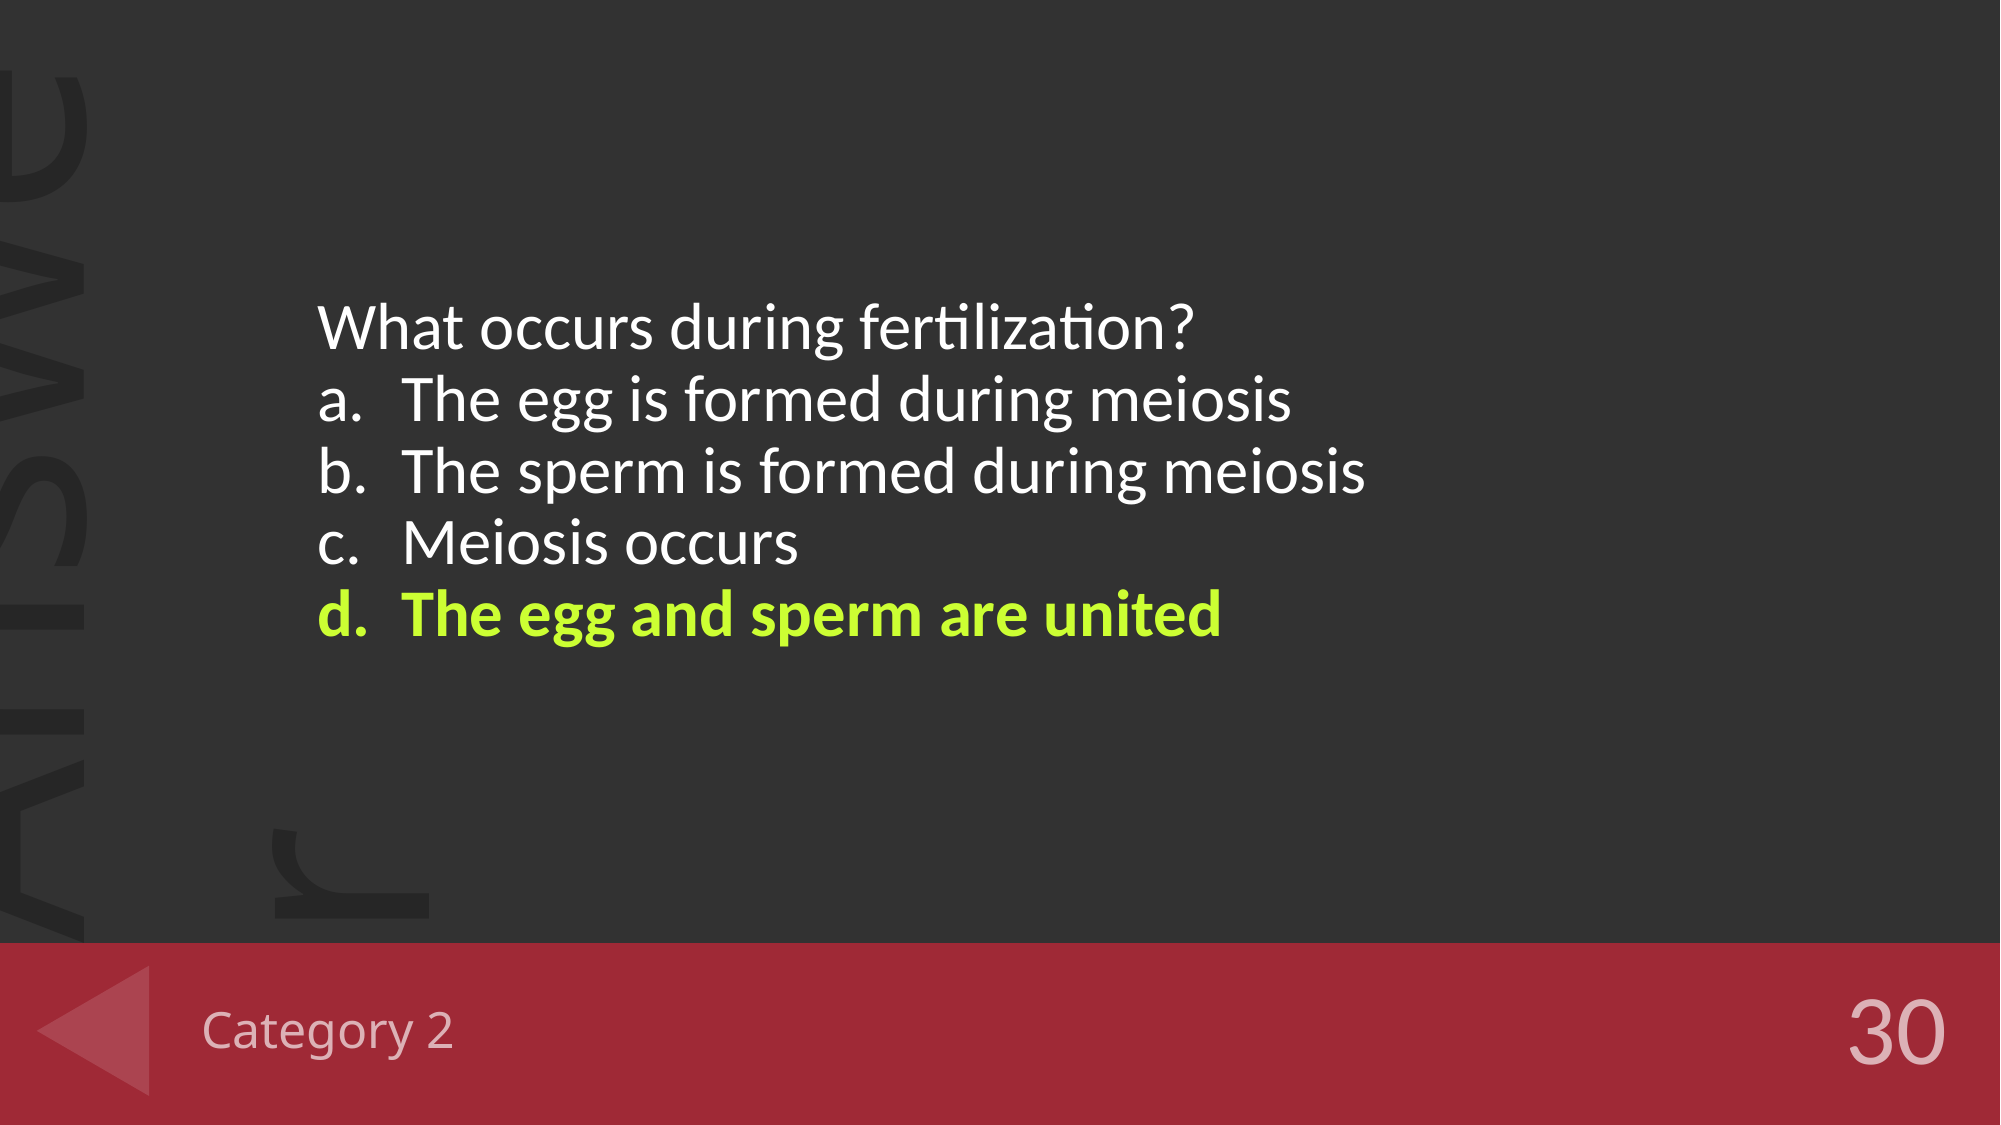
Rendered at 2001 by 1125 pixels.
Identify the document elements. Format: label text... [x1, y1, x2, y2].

list 30 [1494, 967, 1963, 1097]
list What occurs during fertilization? The egg is formed during meiosis The sperm is formed during meiosis Meiosis occurs The egg and sperm are united [302, 307, 1760, 636]
title Category 2 [185, 967, 1494, 1097]
